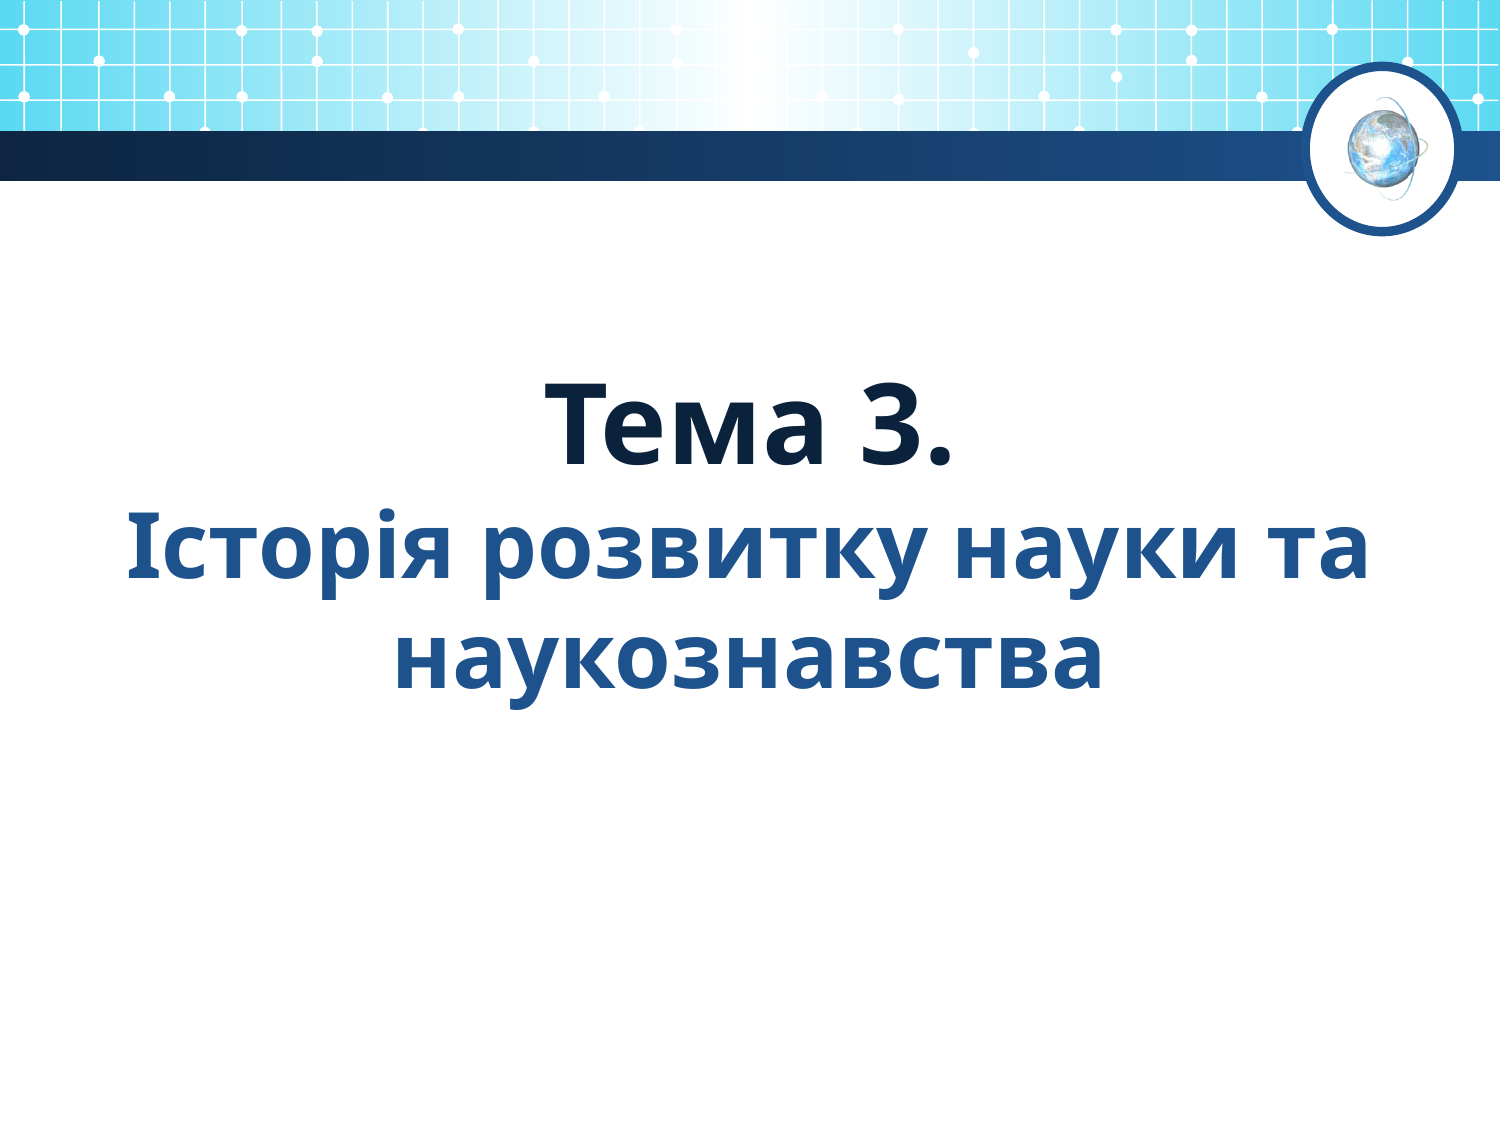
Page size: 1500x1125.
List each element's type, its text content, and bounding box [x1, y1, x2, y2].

picture [1314, 72, 1450, 125]
title Тема 3. Історія розвитку науки та наукознавства [0, 125, 1500, 934]
